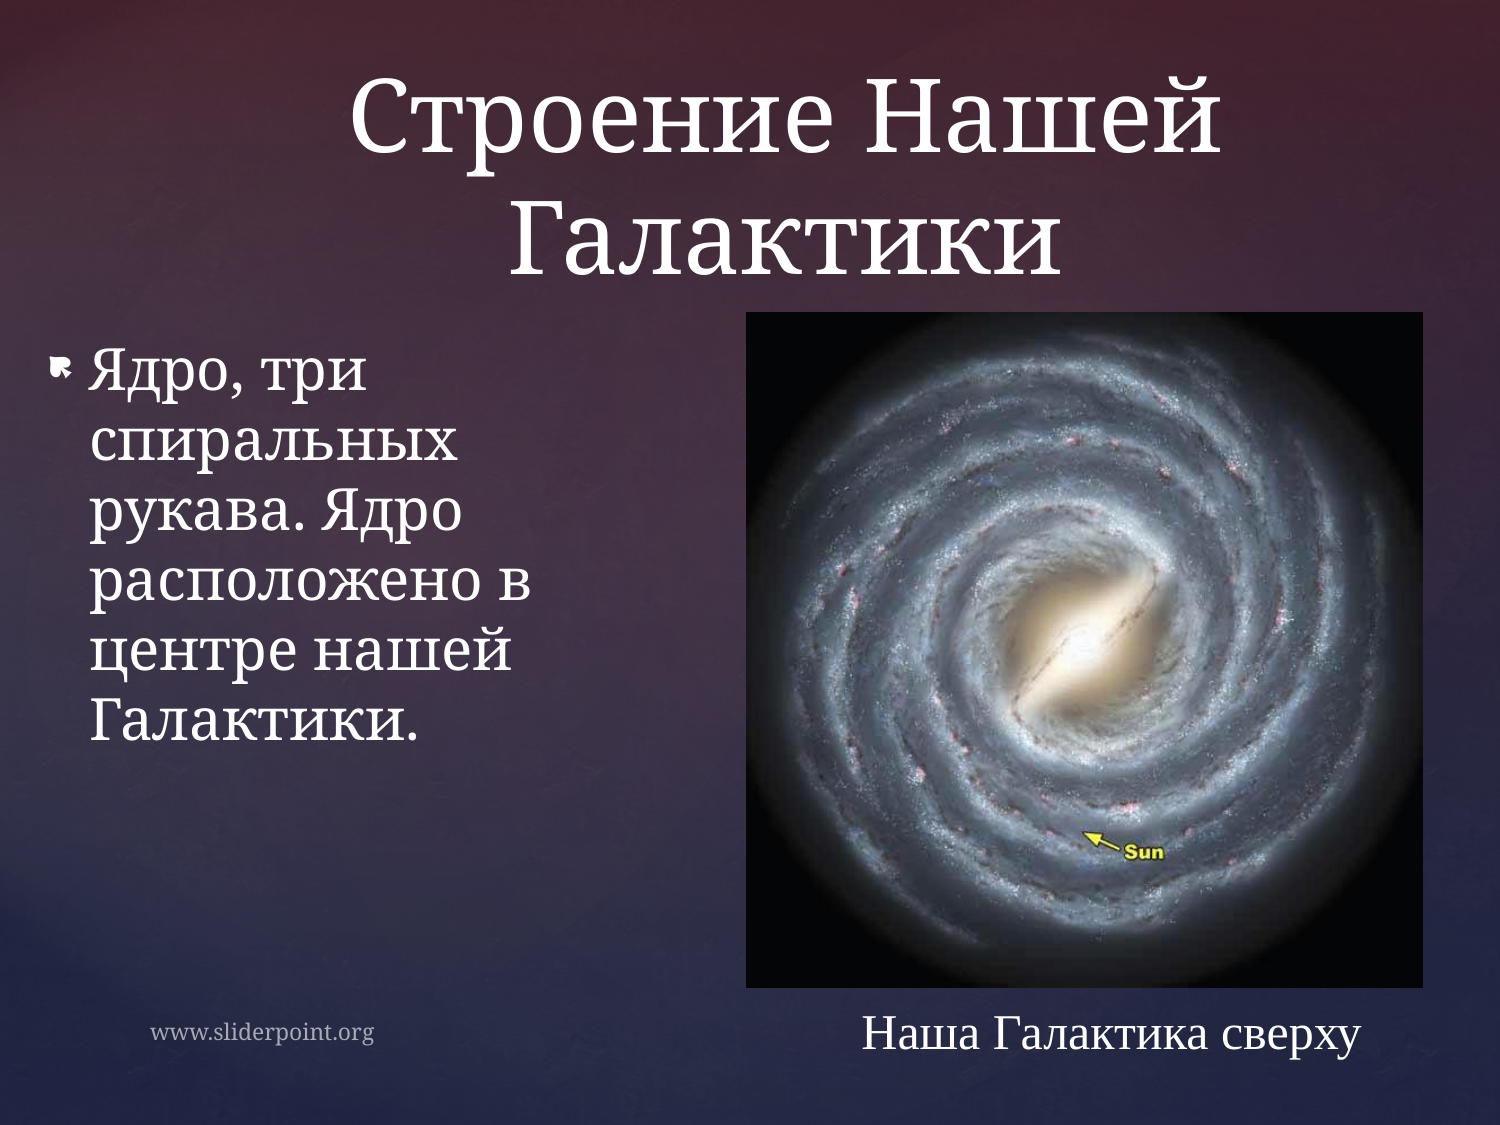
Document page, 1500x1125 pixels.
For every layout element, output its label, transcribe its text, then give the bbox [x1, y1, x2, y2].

footer www.sliderpoint.org [135, 1009, 885, 1070]
text_box Ядро, три спиральных рукава. Ядро расположено в центре нашей Галактики. [29, 324, 655, 1000]
text_box Наша Галактика сверху [846, 1005, 1377, 1067]
text_box Строение Нашей Галактики [147, 42, 1423, 231]
picture [746, 312, 1423, 989]
